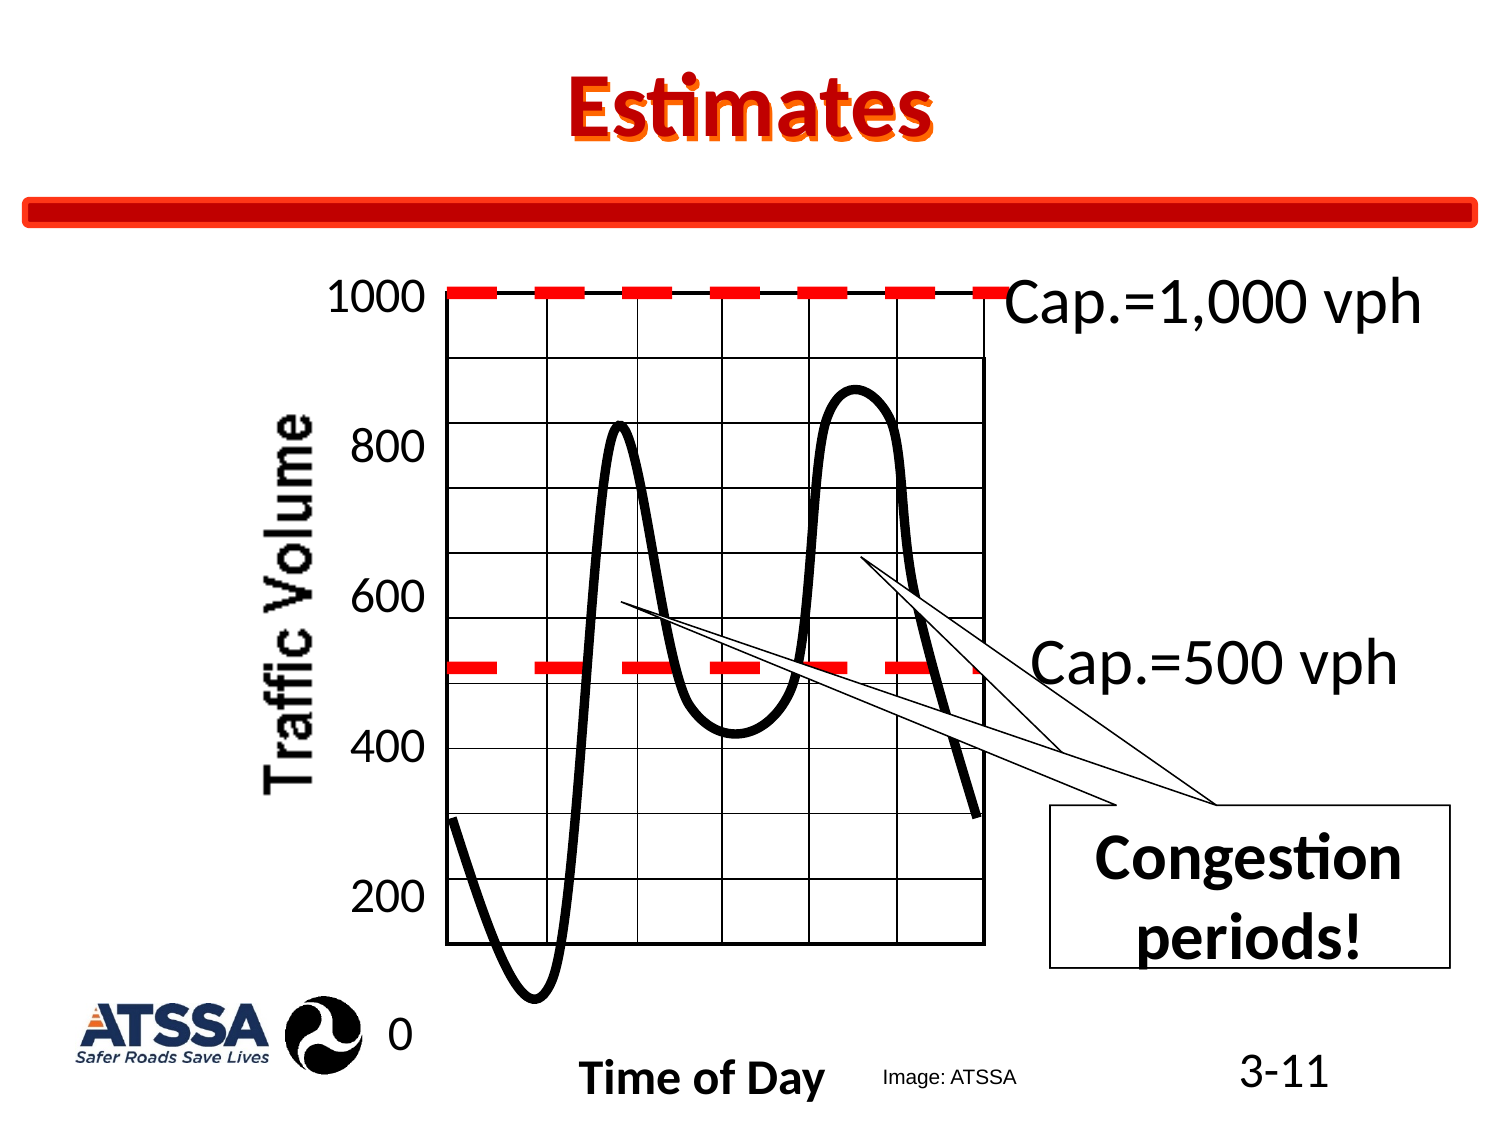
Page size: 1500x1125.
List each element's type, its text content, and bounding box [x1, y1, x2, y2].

table_cell [449, 684, 546, 748]
table_cell [638, 818, 721, 878]
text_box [224, 367, 348, 837]
text_box 600 [351, 555, 441, 631]
text_box Time of Day [563, 1037, 841, 1113]
table_cell [723, 359, 808, 422]
picture [276, 989, 370, 1077]
table_cell [902, 489, 982, 552]
table_header [810, 295, 896, 357]
table_cell [449, 814, 546, 878]
table_header [723, 295, 808, 357]
text_box 800 [351, 405, 441, 481]
table_cell [548, 749, 580, 813]
table_cell [909, 554, 982, 617]
table_cell [898, 880, 982, 942]
table_cell [898, 814, 982, 878]
text_box Cap.=500 vph [1015, 610, 1415, 706]
table_cell [921, 619, 982, 683]
table_cell [638, 359, 721, 422]
table_cell [548, 424, 637, 487]
table_cell [570, 818, 637, 878]
text_box 400 [351, 705, 441, 781]
table_cell [449, 359, 546, 422]
table_cell [723, 554, 808, 617]
picture [75, 1003, 269, 1063]
table_cell [810, 424, 824, 487]
table_cell [723, 645, 795, 683]
text_box 200 [334, 855, 441, 931]
table_cell [449, 619, 546, 683]
table_cell [723, 684, 792, 733]
table_cell [810, 359, 896, 422]
title Estimates [0, 0, 1500, 201]
table_cell [957, 749, 982, 813]
table_cell [449, 489, 546, 552]
text_box [452, 425, 978, 1000]
table_cell [723, 619, 804, 661]
text_box [798, 389, 946, 711]
table_cell [898, 359, 982, 422]
text_box Cap.=1,000 vph [989, 249, 1439, 345]
table_cell [898, 424, 982, 487]
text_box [1049, 805, 1451, 969]
table_cell [666, 622, 721, 683]
table_cell [723, 424, 808, 487]
table_cell [642, 489, 721, 552]
table_cell [548, 359, 637, 422]
table_cell [954, 740, 972, 748]
table_cell [938, 684, 982, 724]
table_cell [638, 880, 721, 942]
table_cell [681, 684, 721, 731]
table_header [449, 295, 546, 357]
table_cell [449, 880, 494, 942]
table_cell [548, 619, 590, 683]
table_cell [548, 489, 602, 552]
table_cell [810, 818, 896, 878]
table_cell [810, 489, 815, 549]
text_box 0 [373, 992, 429, 1068]
table_cell [562, 880, 637, 942]
table_cell [723, 489, 808, 552]
table_cell [449, 424, 546, 487]
table_cell [449, 554, 546, 617]
table_cell [723, 880, 808, 942]
text_box 1000 [310, 255, 441, 331]
table_cell [449, 749, 546, 813]
table_cell [548, 684, 585, 748]
table_cell [677, 619, 721, 634]
text_box Image: ATSSA [867, 1056, 1038, 1097]
table_cell [638, 424, 721, 487]
table_cell [723, 818, 808, 878]
table_cell [548, 554, 596, 617]
table_cell [654, 554, 721, 617]
table_header [898, 295, 983, 357]
table_header [638, 295, 721, 357]
table_cell [810, 880, 896, 942]
table_header [548, 295, 637, 357]
